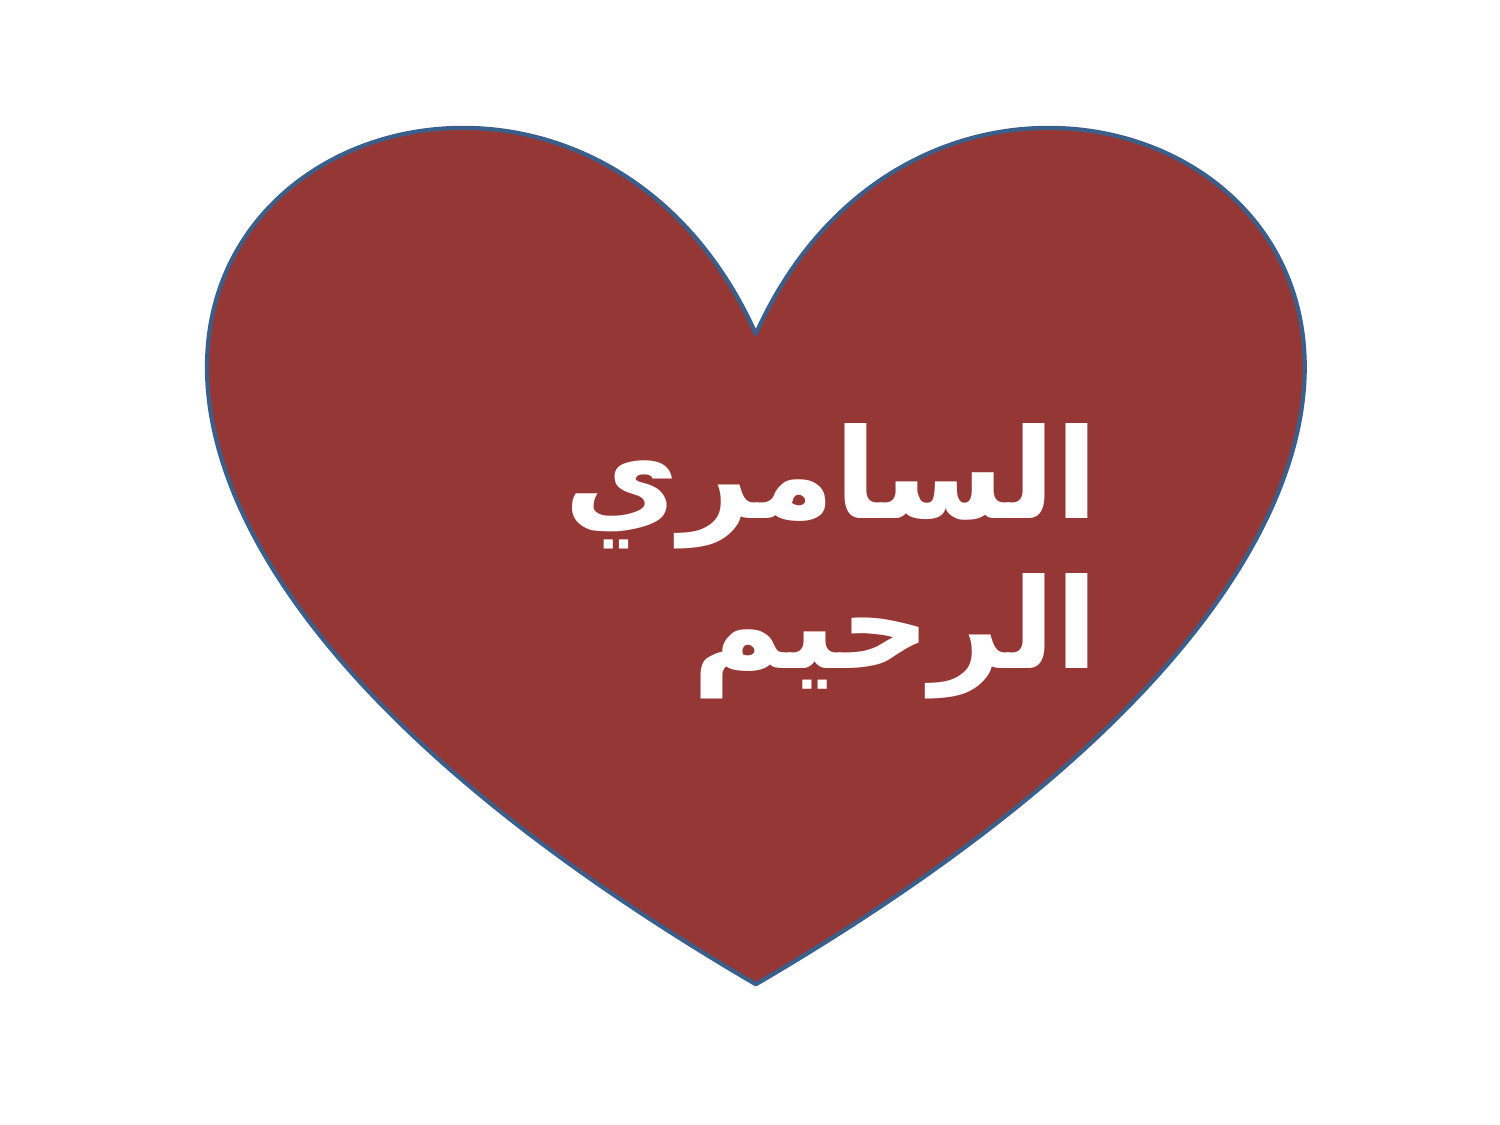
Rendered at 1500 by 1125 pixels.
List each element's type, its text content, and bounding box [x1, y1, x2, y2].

text_box السامري الرحيم [374, 386, 1114, 702]
text_box [204, 125, 1307, 987]
